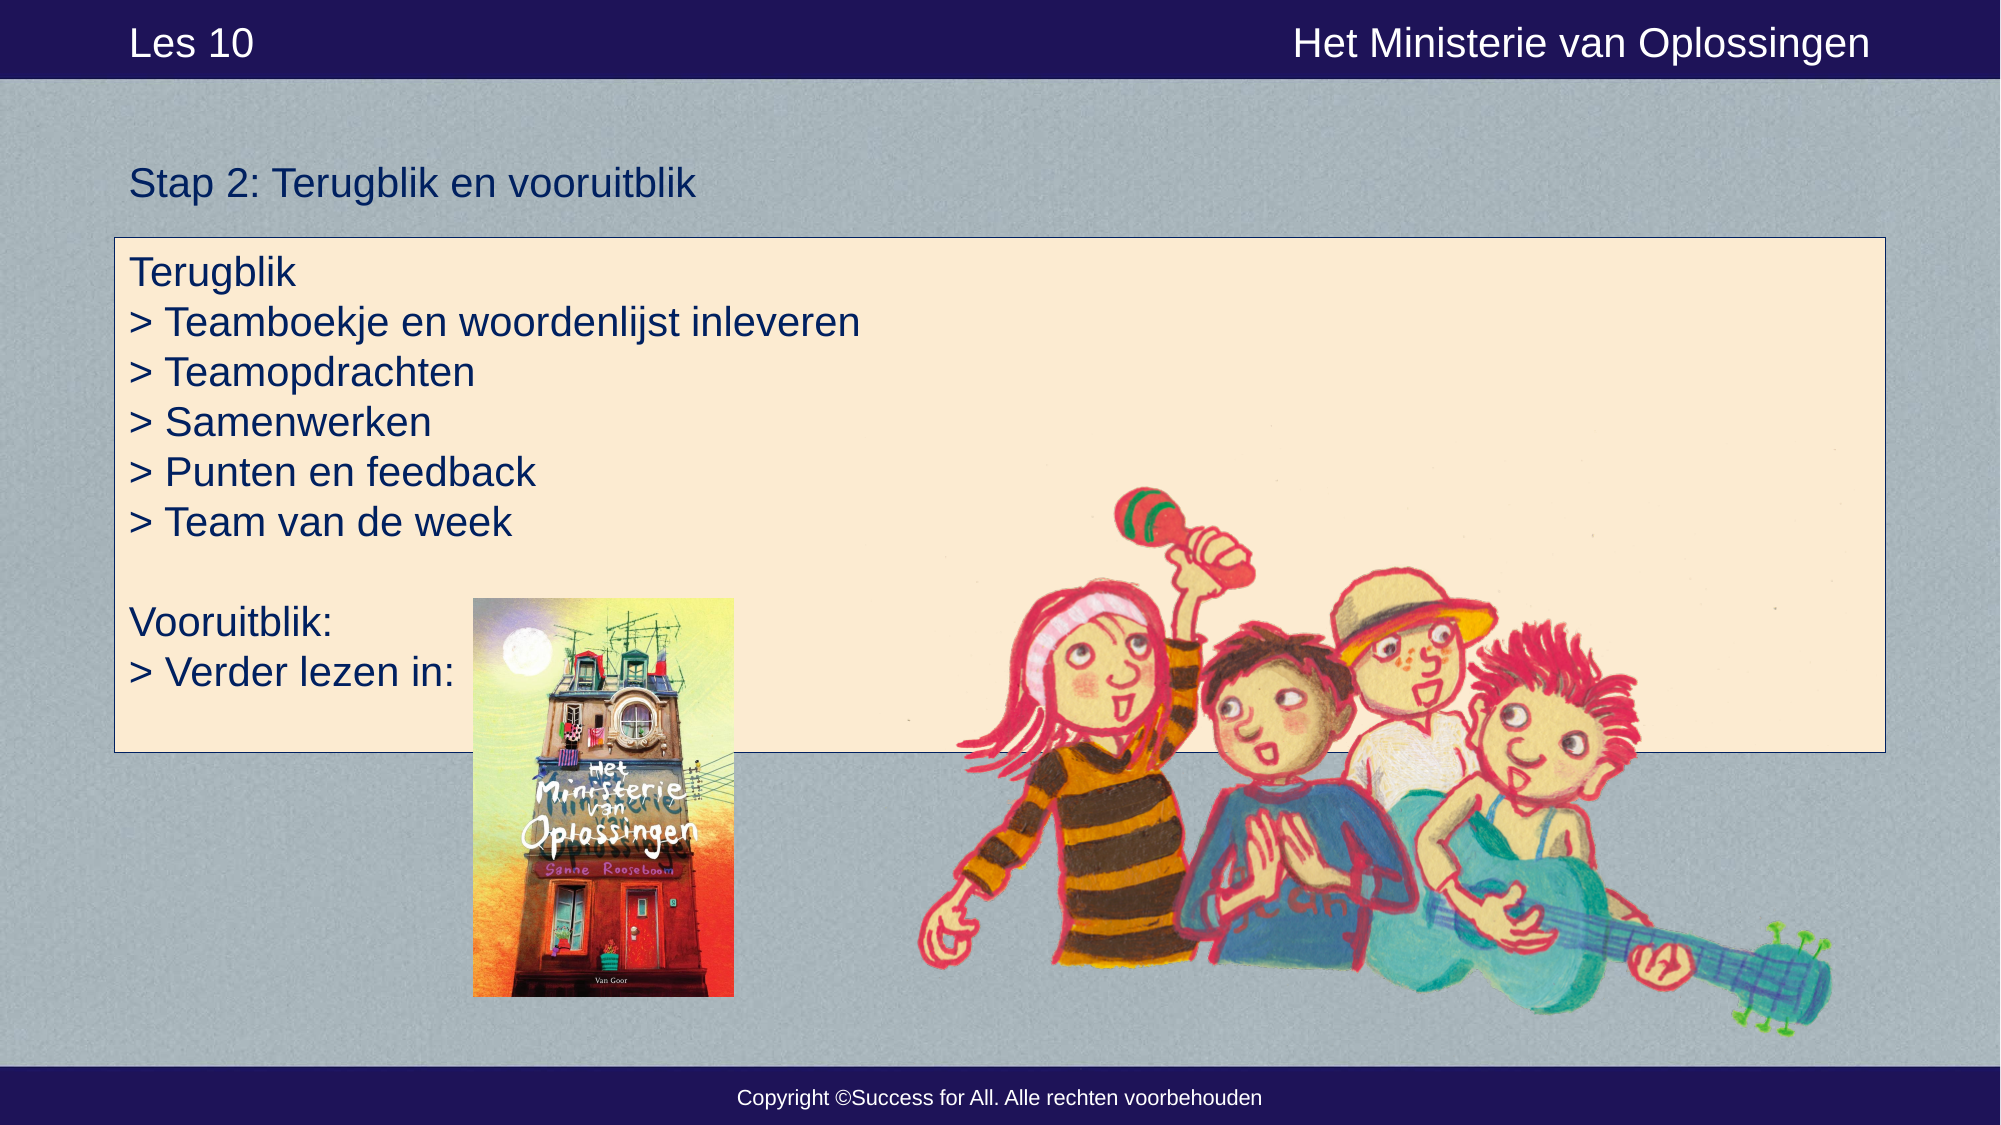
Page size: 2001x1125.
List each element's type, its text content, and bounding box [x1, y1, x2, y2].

text_box Het Ministerie van Oplossingen [999, 8, 1886, 73]
picture [0, 0, 2001, 1125]
text_box Copyright ©Success for All. Alle rechten voorbehouden [0, 1076, 2000, 1125]
text_box Terugblik > Teamboekje en woordenlijst inleveren > Teamopdrachten > Samenwerken > Punten en feedback > Team van de week Vooruitblik: > Verder lezen in: [114, 237, 1886, 753]
text_box Les 10 [114, 8, 354, 73]
text_box Stap 2: Terugblik en vooruitblik [113, 148, 1635, 214]
